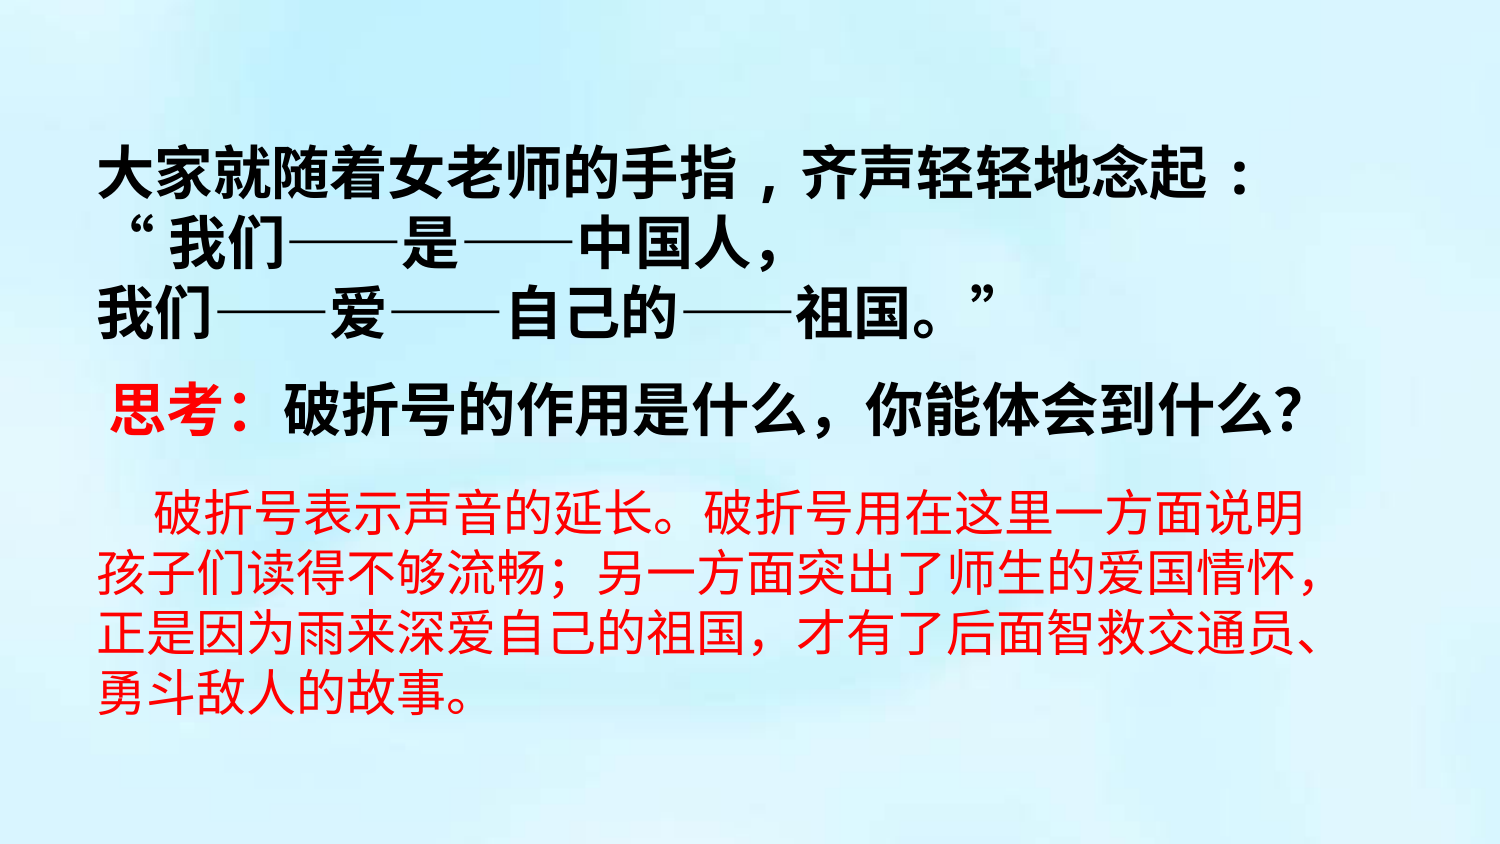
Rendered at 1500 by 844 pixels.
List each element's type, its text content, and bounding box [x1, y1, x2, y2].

text_box 大家就随着女老师的手指,齐声轻轻地念起: “我们——是——中国人， 我们——爱——自己的——祖国。” [81, 128, 1371, 424]
picture [0, 0, 1500, 844]
text_box 思考：破折号的作用是什么，你能体会到什么？ [93, 365, 1360, 451]
text_box 破折号表示声音的延长。破折号用在这里一方面说明孩子们读得不够流畅；另一方面突出了师生的爱国情怀，正是因为雨来深爱自己的祖国，才有了后面智救交通员、勇斗敌人的故事。 [81, 474, 1348, 730]
